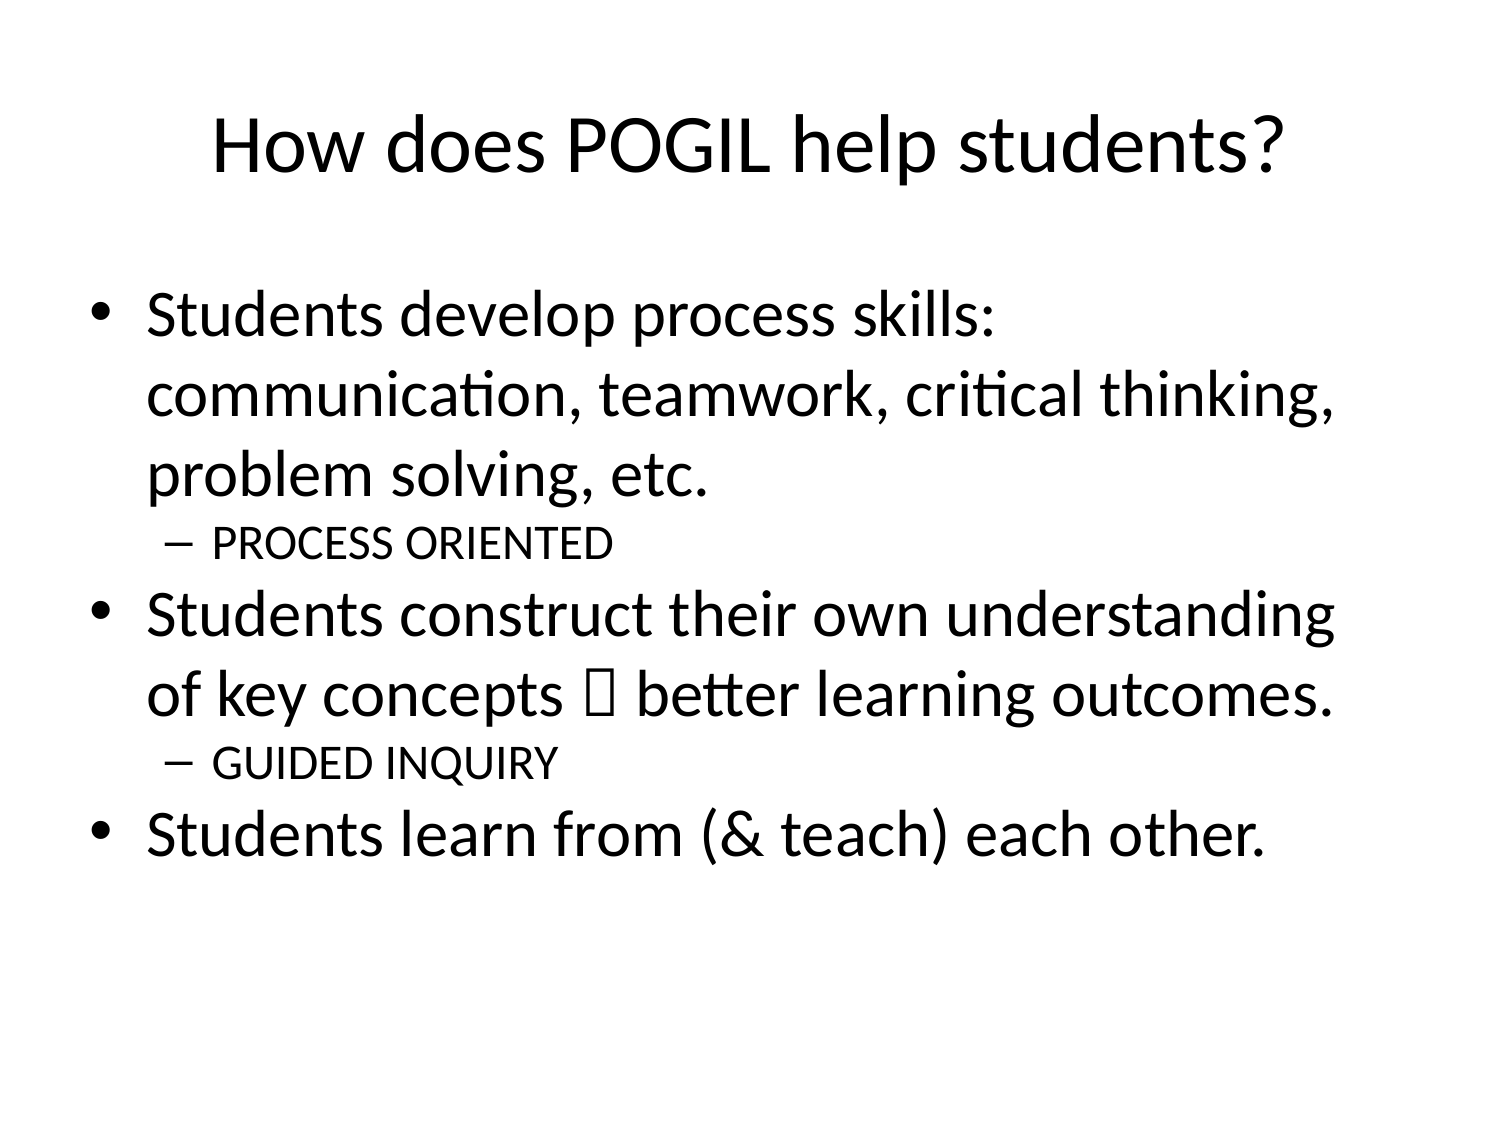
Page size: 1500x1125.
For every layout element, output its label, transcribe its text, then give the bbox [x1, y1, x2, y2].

text_box How does POGIL help students? [75, 45, 1425, 233]
text_box Students develop process skills: communication, teamwork, critical thinking, problem solving, etc. PROCESS ORIENTED Students construct their own understanding of key concepts  better learning outcomes. GUIDED INQUIRY Students learn from (& teach) each other. [75, 262, 1425, 1005]
